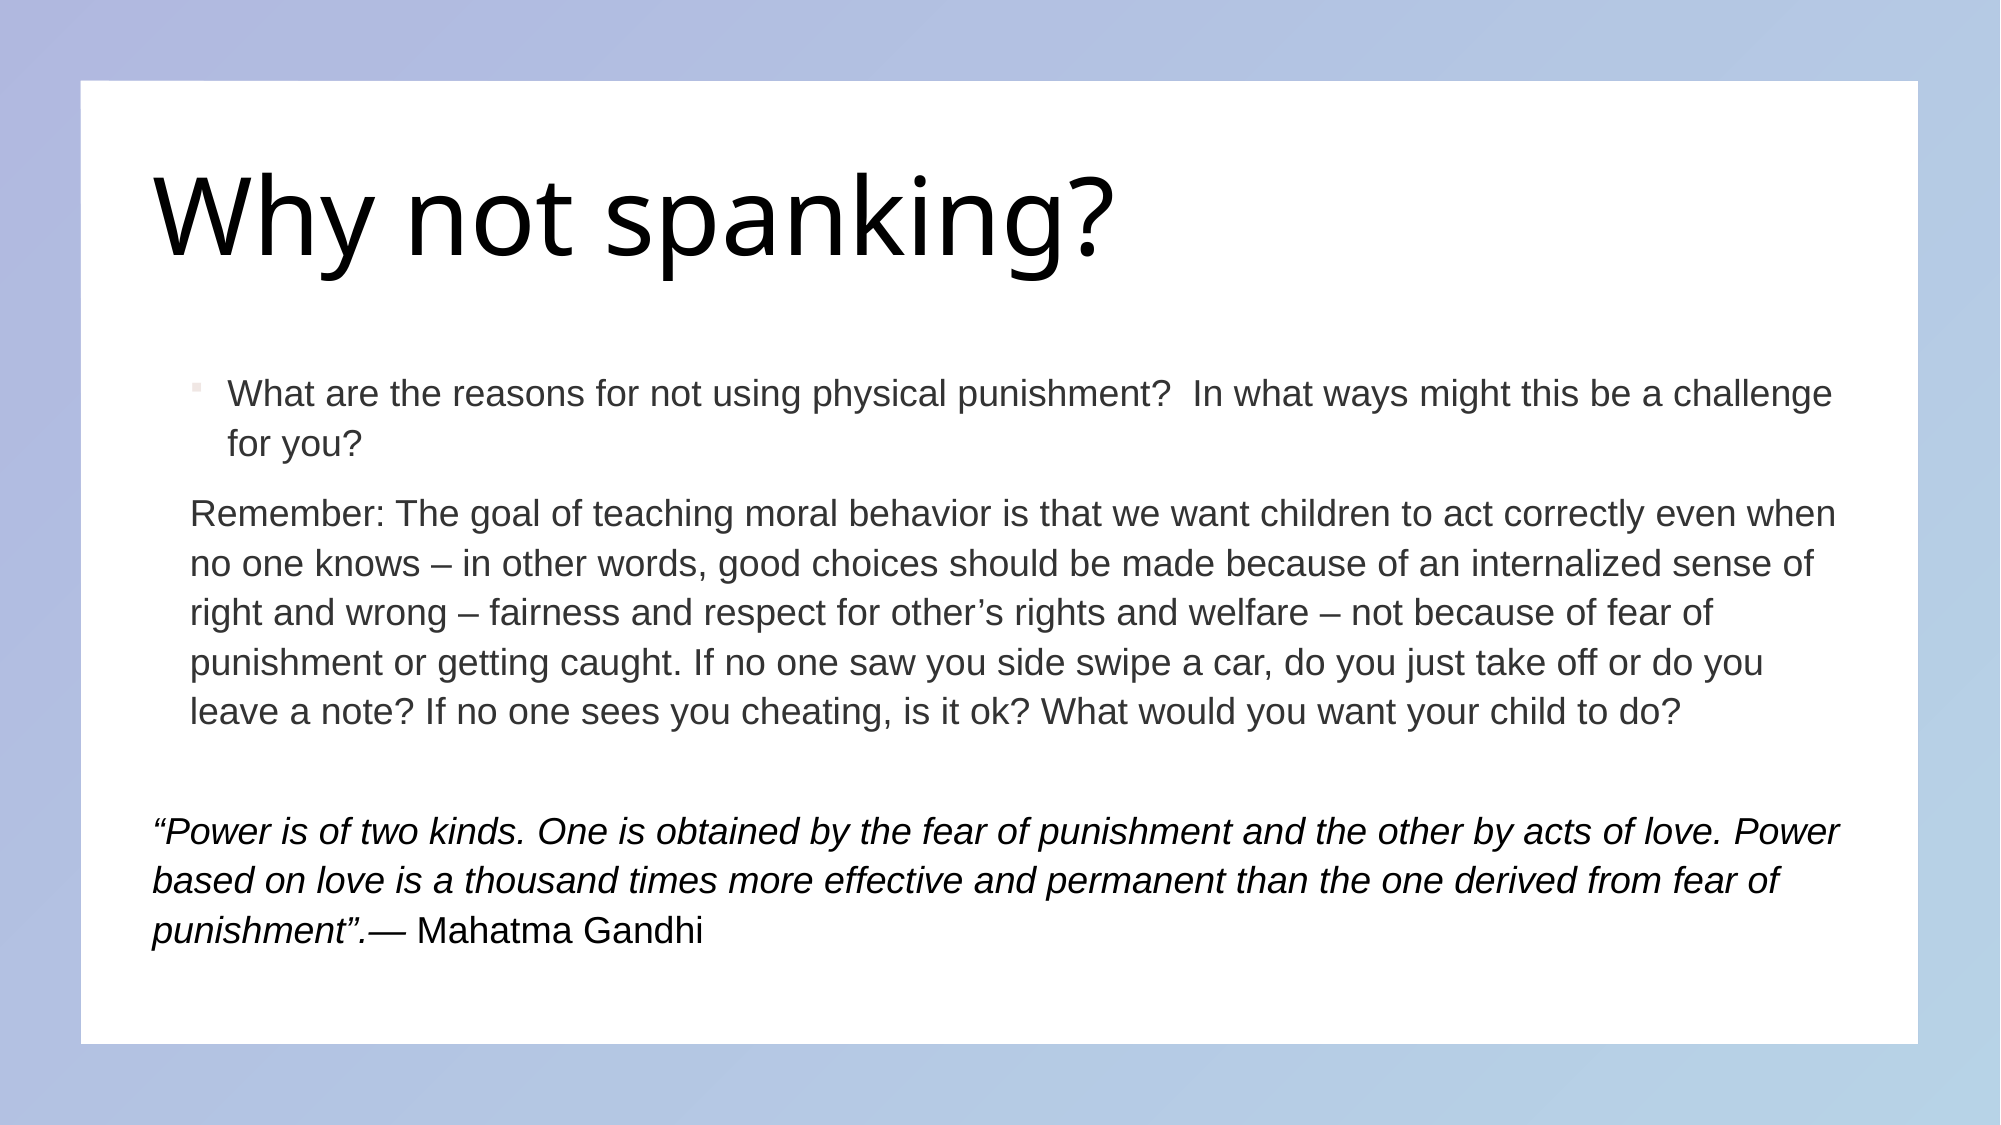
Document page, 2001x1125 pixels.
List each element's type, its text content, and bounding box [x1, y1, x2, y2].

list What are the reasons for not using physical punishment? In what ways might this be a challenge for you? Remember: The goal of teaching moral behavior is that we want children to act correctly even when no one knows – in other words, good choices should be made because of an internalized sense of right and wrong – fairness and respect for other’s rights and welfare – not because of fear of punishment or getting caught. If no one saw you side swipe a car, do you just take off or do you leave a note? If no one sees you cheating, is it ok? What would you want your child to do? “Power is of two kinds. One is obtained by the fear of punishment and the other by acts of love. Power based on love is a thousand times more effective and permanent than the one derived from fear of punishment”.— Mahatma Gandhi [137, 357, 1863, 1014]
title Why not spanking? [137, 111, 1863, 330]
